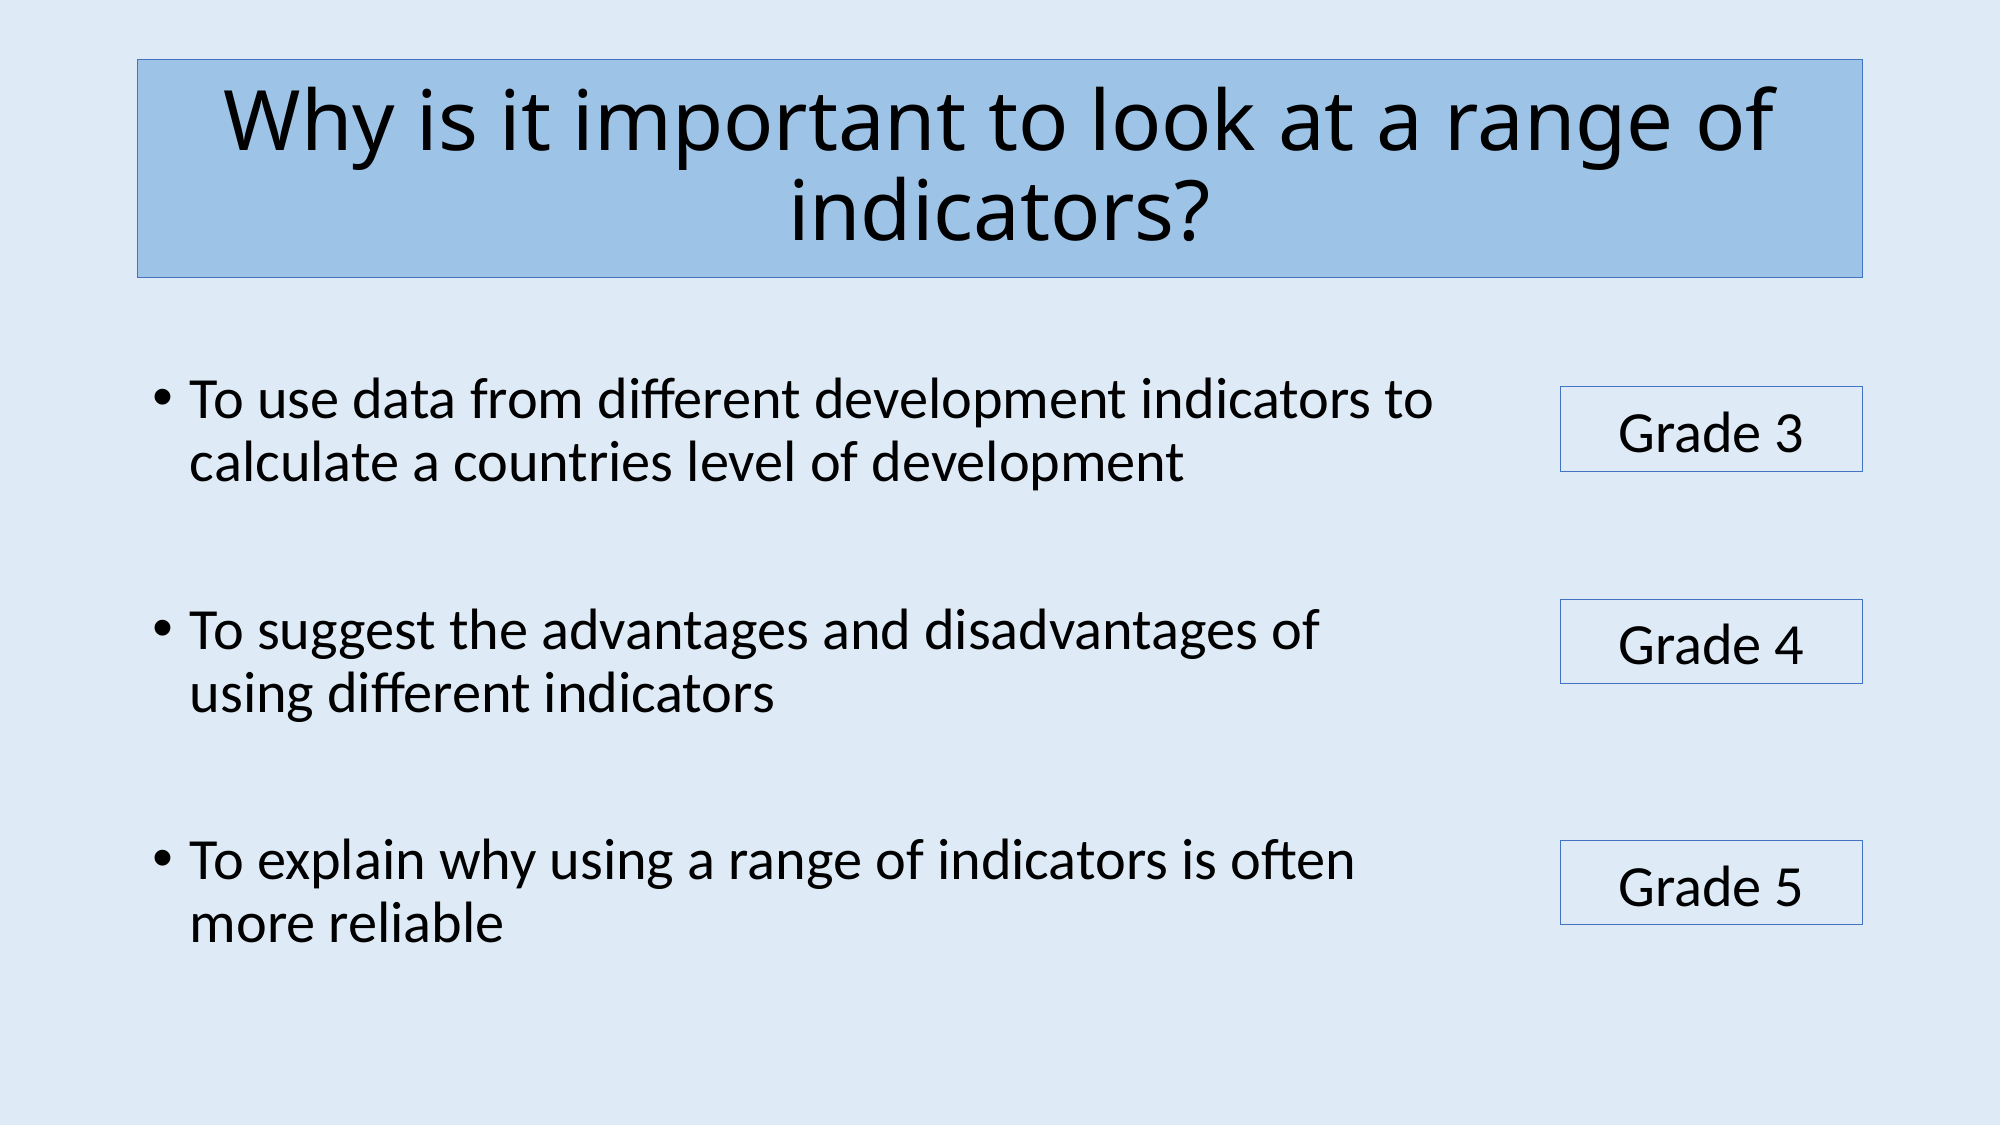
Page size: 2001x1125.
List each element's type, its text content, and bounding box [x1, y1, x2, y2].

list To use data from different development indicators to calculate a countries level of development To suggest the advantages and disadvantages of using different indicators To explain why using a range of indicators is often more reliable [137, 360, 1455, 1014]
title Why is it important to look at a range of indicators? [137, 59, 1863, 278]
text_box Grade 5 [1560, 840, 1863, 925]
text_box Grade 3 [1560, 386, 1863, 472]
text_box Grade 4 [1560, 599, 1863, 684]
